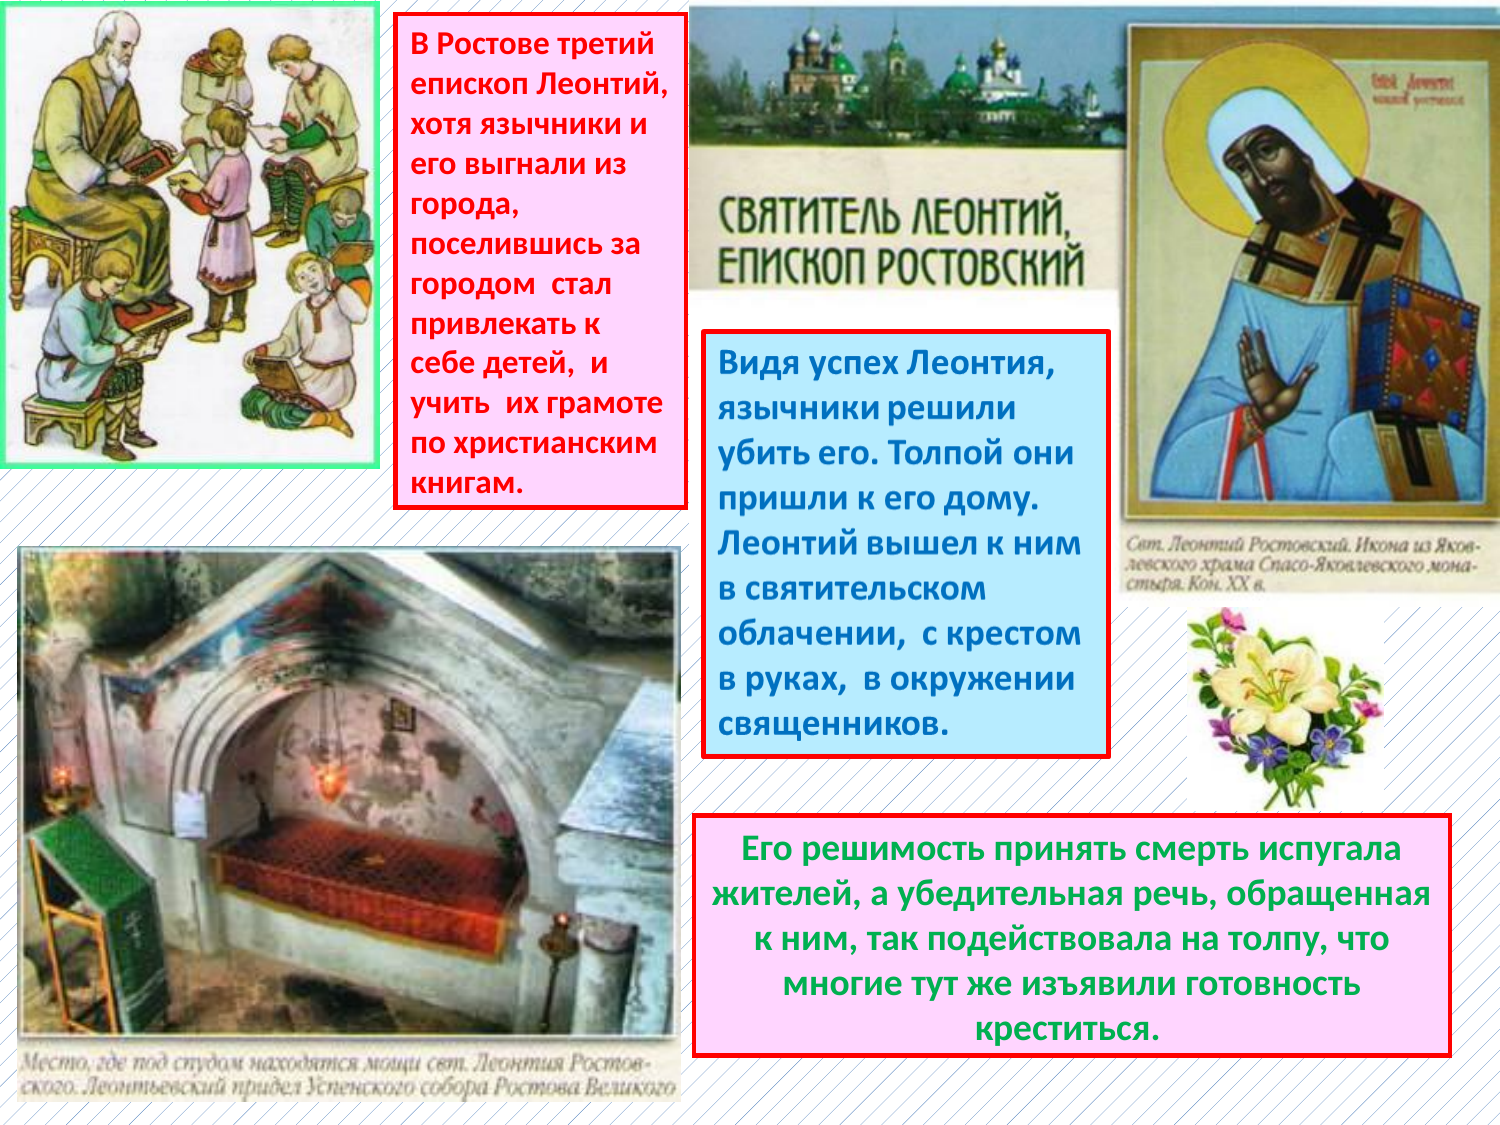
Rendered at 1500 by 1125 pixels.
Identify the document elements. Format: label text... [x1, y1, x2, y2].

picture [17, 546, 681, 1102]
picture [689, 0, 1500, 811]
text_box В Ростове третий епископ Леонтий, хотя язычники и его выгнали из города, поселившись за городом стал привлекать к себе детей, и учить их грамоте по христианским книгам. [395, 13, 684, 508]
picture [0, 1, 380, 469]
text_box Его решимость принять смерть испугала жителей, а убедительная речь, обращенная к ним, так подействовала на толпу, что многие тут же изъявили готовность креститься. [694, 815, 1450, 1056]
